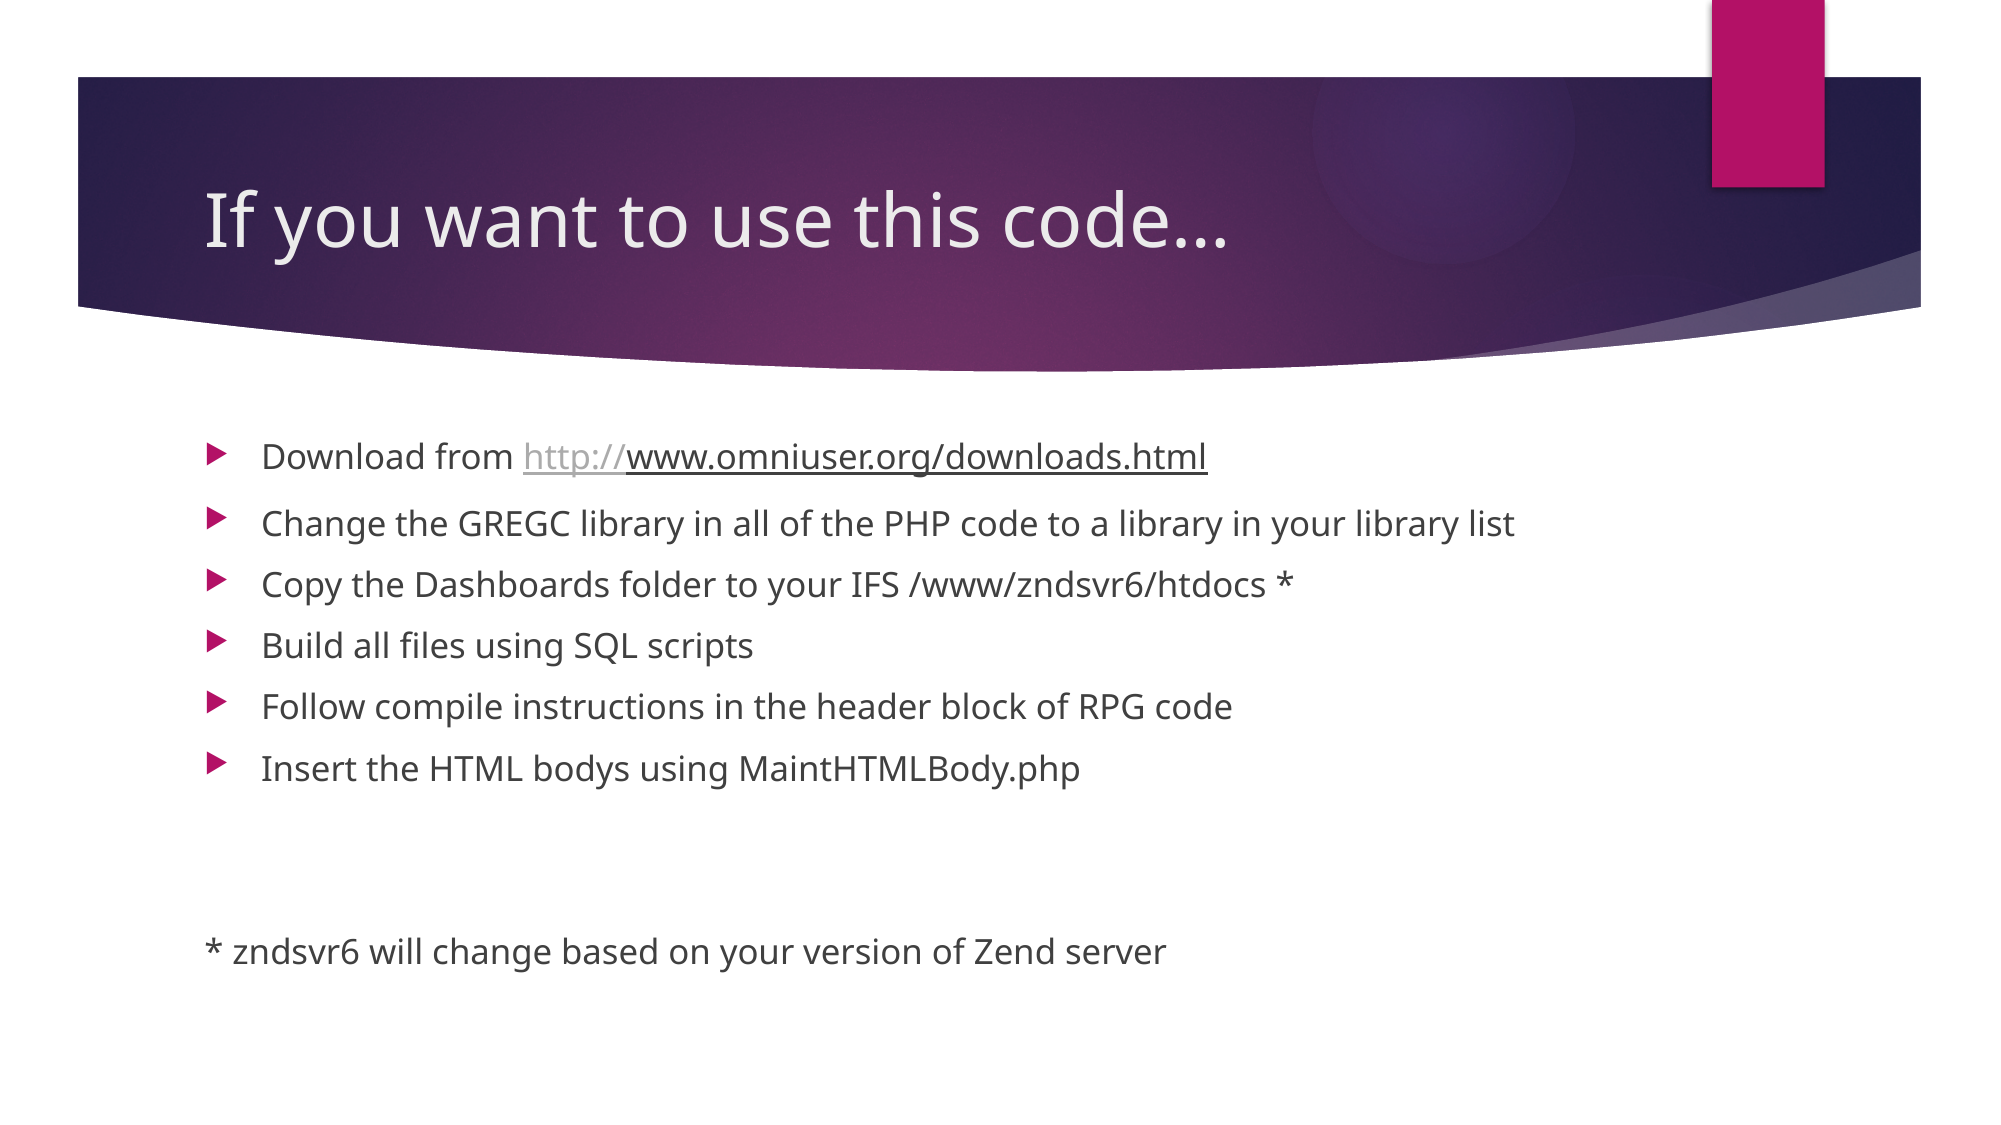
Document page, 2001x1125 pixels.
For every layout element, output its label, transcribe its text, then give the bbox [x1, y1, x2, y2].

title If you want to use this code… [189, 159, 1627, 276]
list Download from http://www.omniuser.org/downloads.html Change the GREGC library in all of the PHP code to a library in your library list Copy the Dashboards folder to your IFS /www/zndsvr6/htdocs * Build all files using SQL scripts Follow compile instructions in the header block of RPG code Insert the HTML bodys using MaintHTMLBody.php * zndsvr6 will change based on your version of Zend server [189, 427, 1638, 988]
